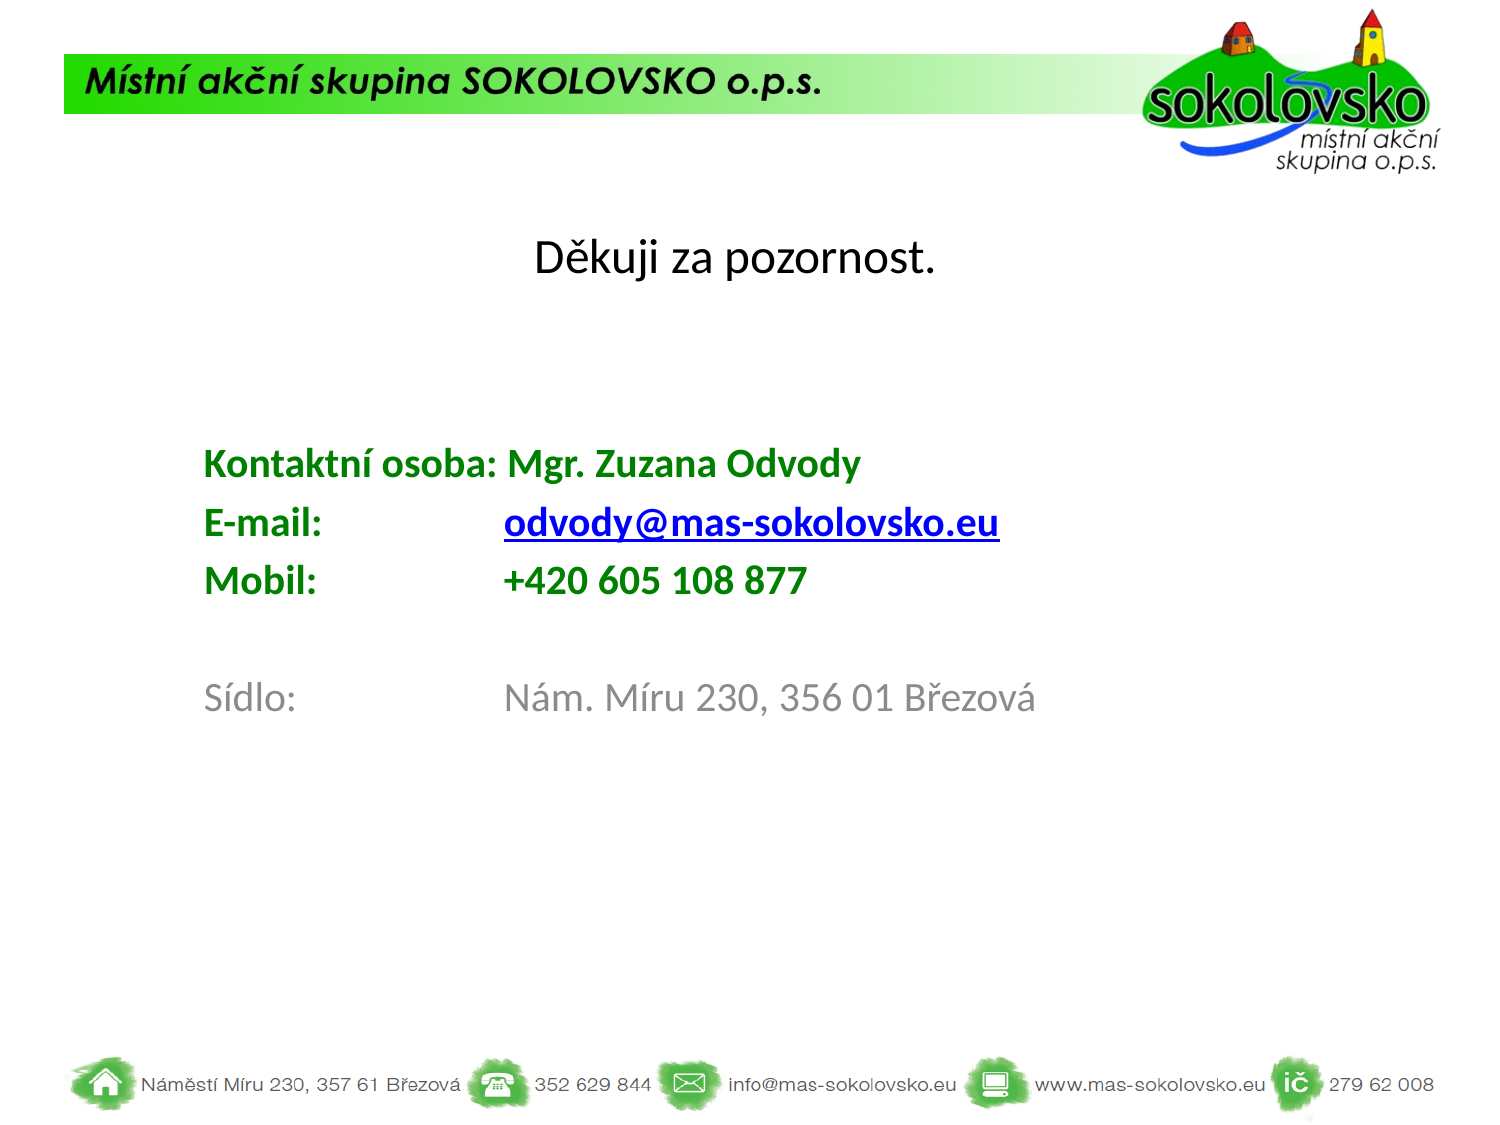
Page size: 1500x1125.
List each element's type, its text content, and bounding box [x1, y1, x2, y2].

picture [64, 0, 1455, 197]
title Děkuji za pozornost. [98, 216, 1374, 291]
picture [64, 1041, 1448, 1125]
subtitle Kontaktní osoba: Mgr. Zuzana Odvody E-mail: odvody@mas-sokolovsko.eu Mobil: +420 605 108 877 Sídlo: Nám. Míru 230, 356 01 Březová [188, 428, 1323, 736]
